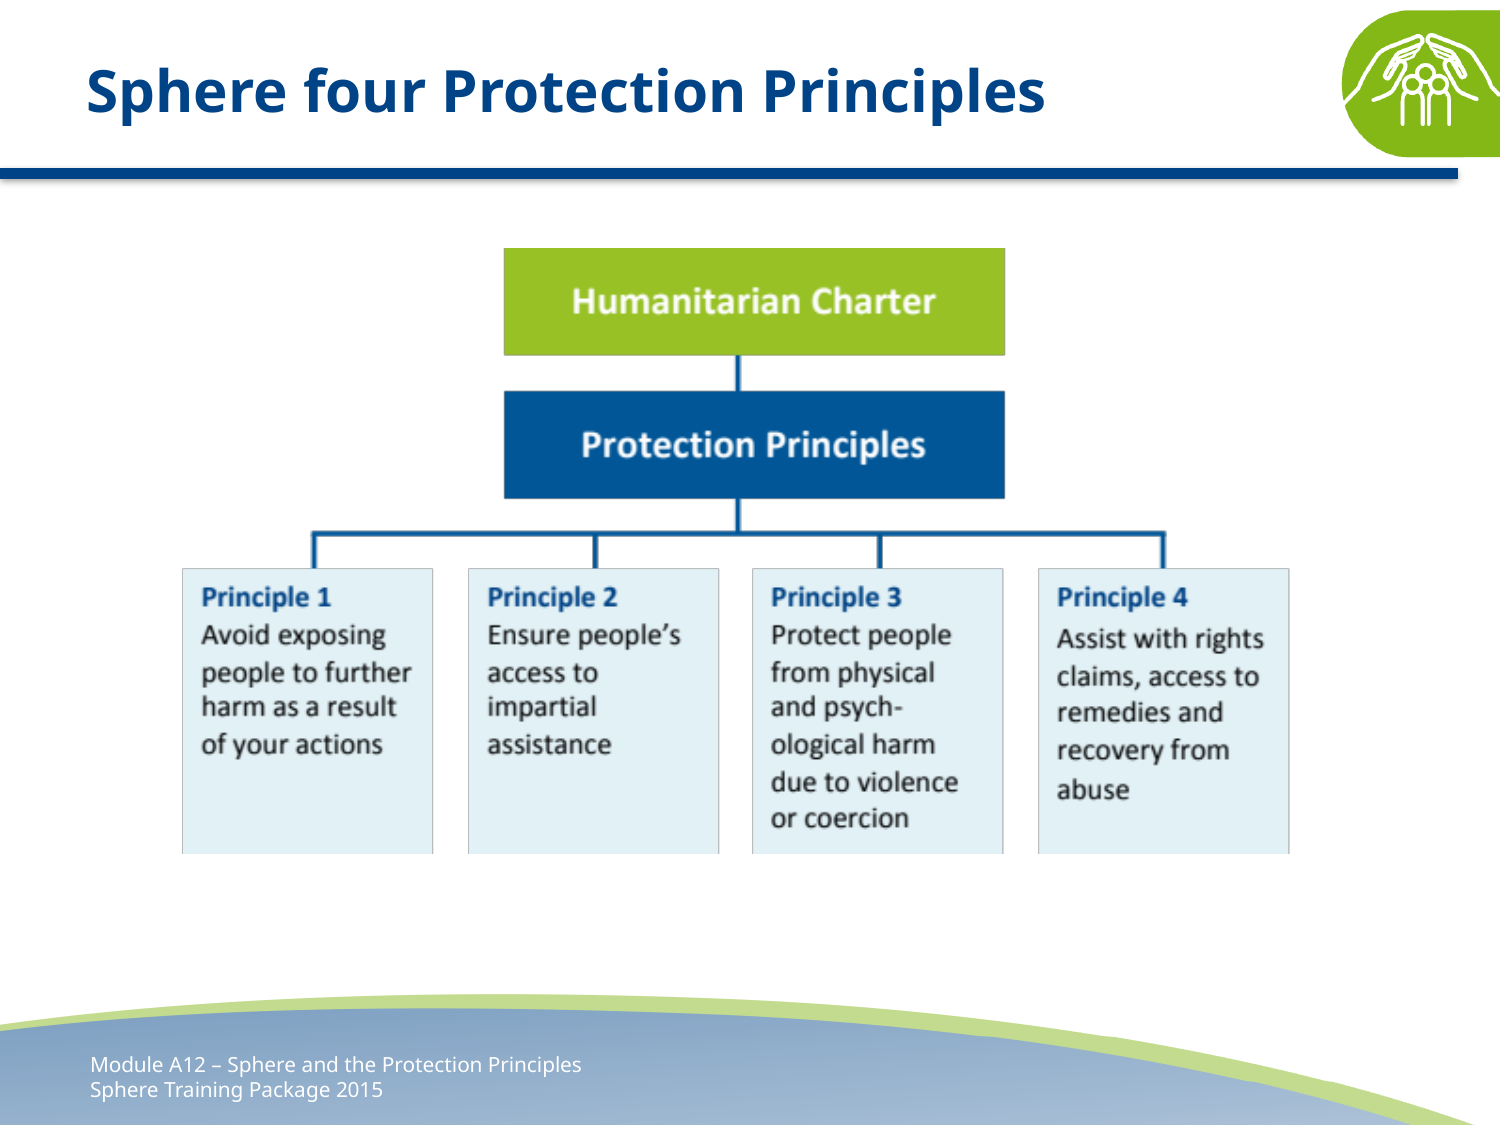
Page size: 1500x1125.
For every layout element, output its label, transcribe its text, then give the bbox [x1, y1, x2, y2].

picture [0, 992, 1500, 1125]
title Sphere four Protection Principles [75, 0, 1335, 178]
footer Module A12 – Sphere and the Protection Principles Sphere Training Package 2015 [75, 1046, 1072, 1107]
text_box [149, 248, 1355, 854]
picture [1335, 9, 1500, 158]
